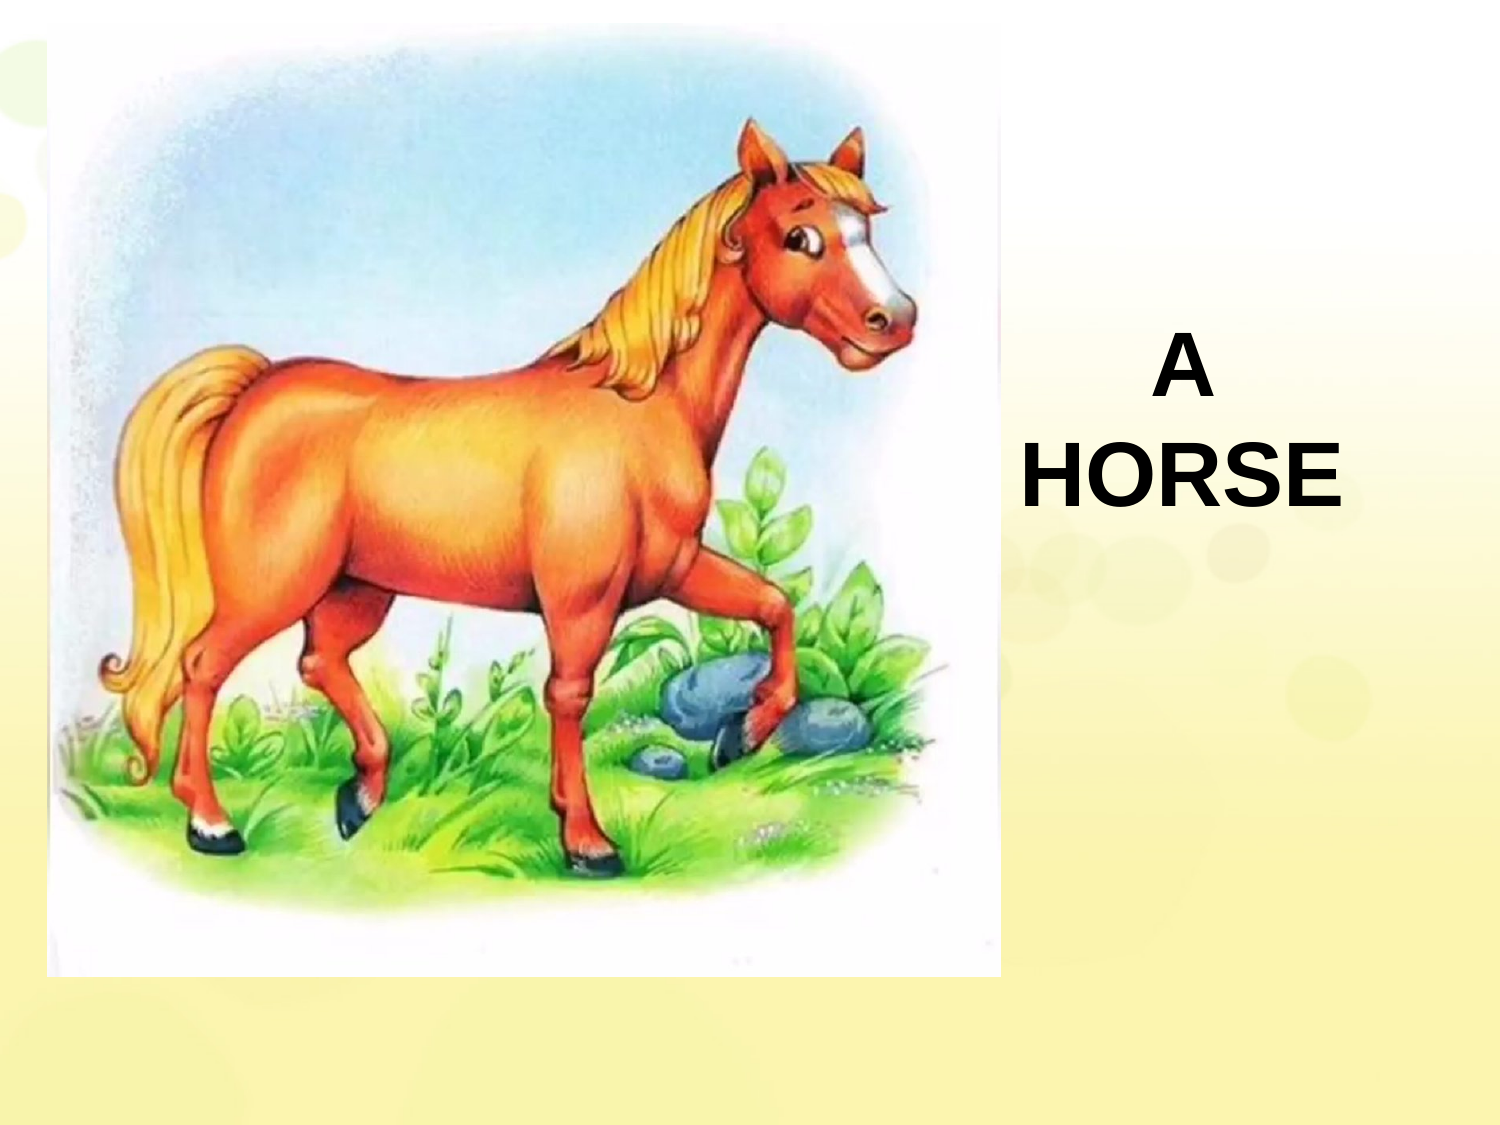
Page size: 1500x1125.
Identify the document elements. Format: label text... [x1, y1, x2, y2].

title A HORSE [1005, 349, 1388, 591]
picture [0, 0, 1500, 1125]
